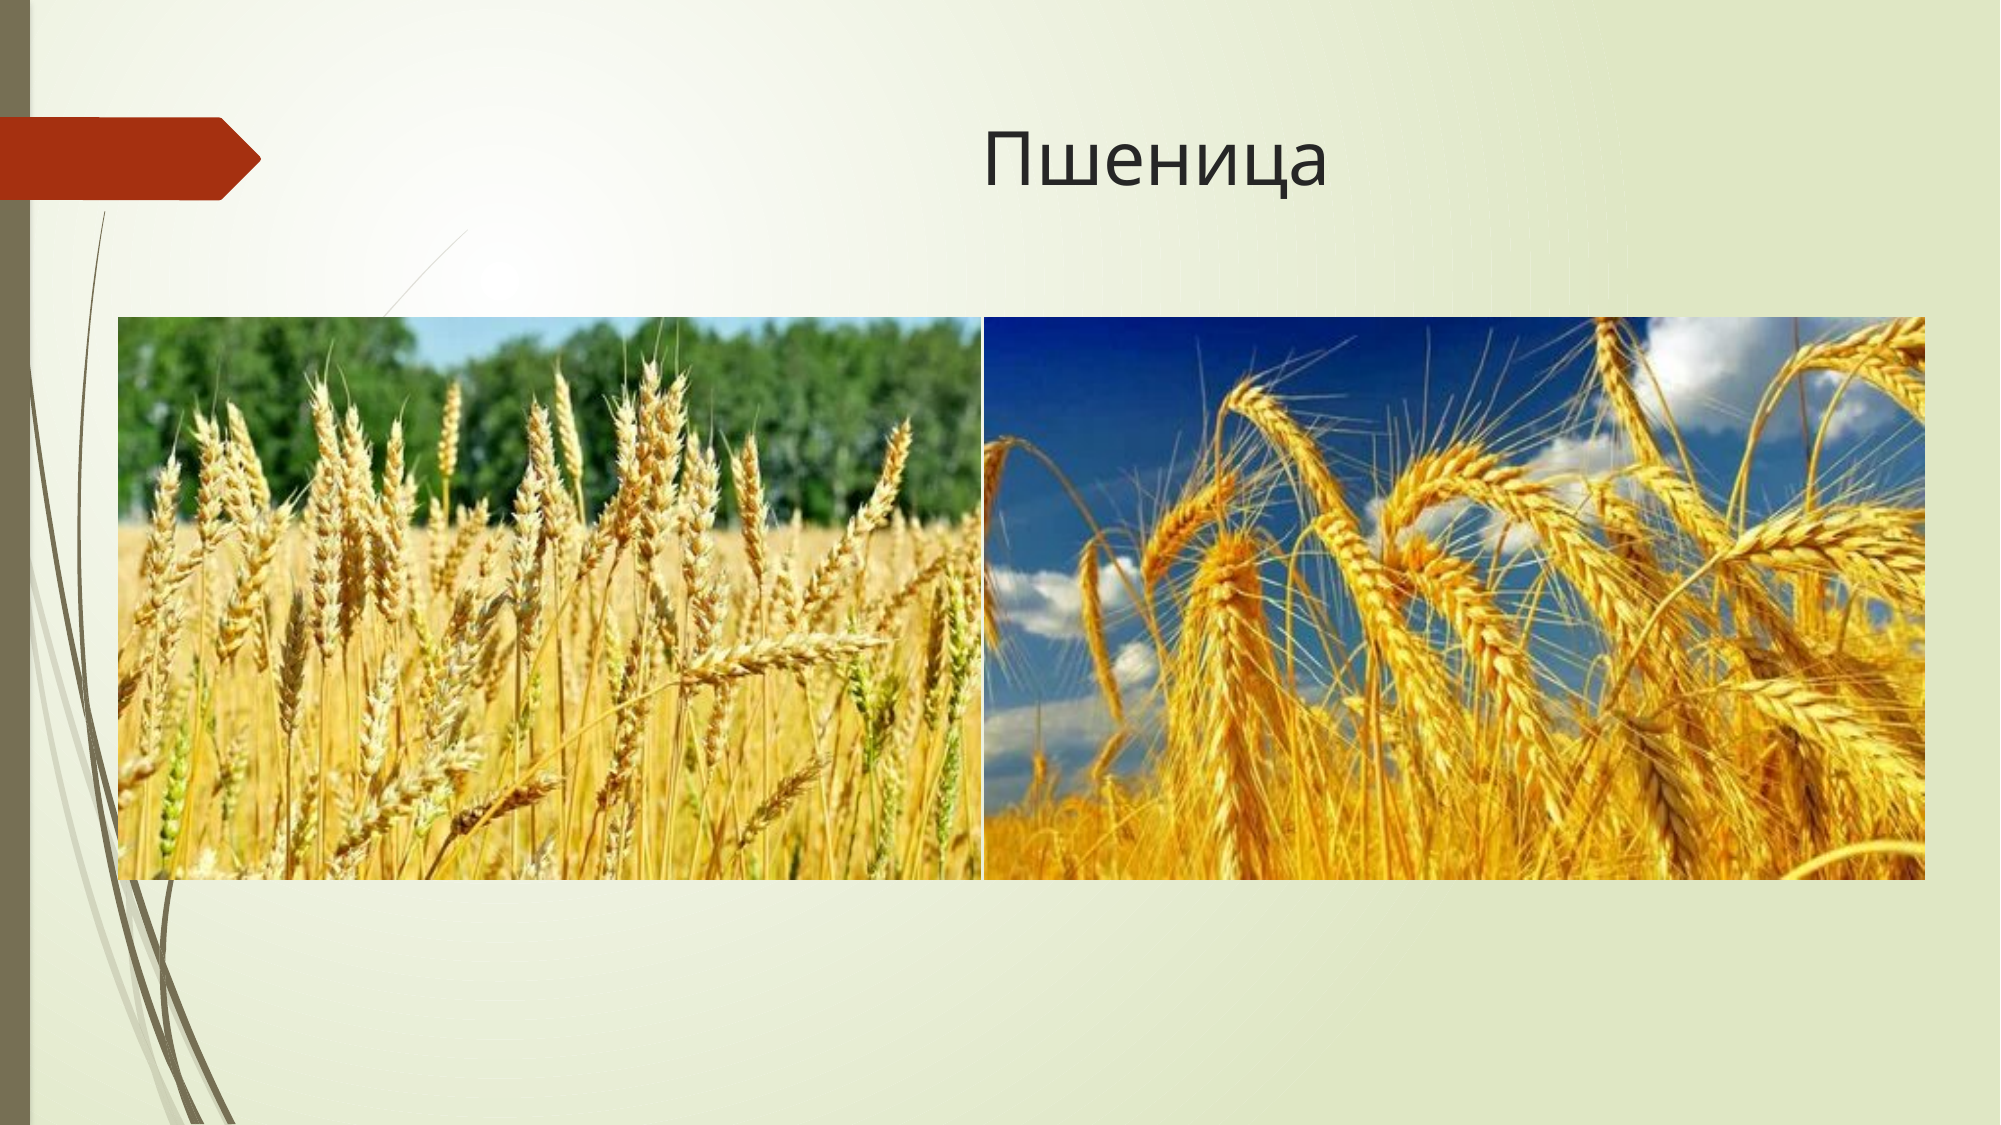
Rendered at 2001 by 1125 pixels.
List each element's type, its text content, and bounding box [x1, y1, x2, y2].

picture [984, 317, 1925, 881]
title Пшеница [425, 102, 1888, 313]
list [118, 317, 981, 881]
